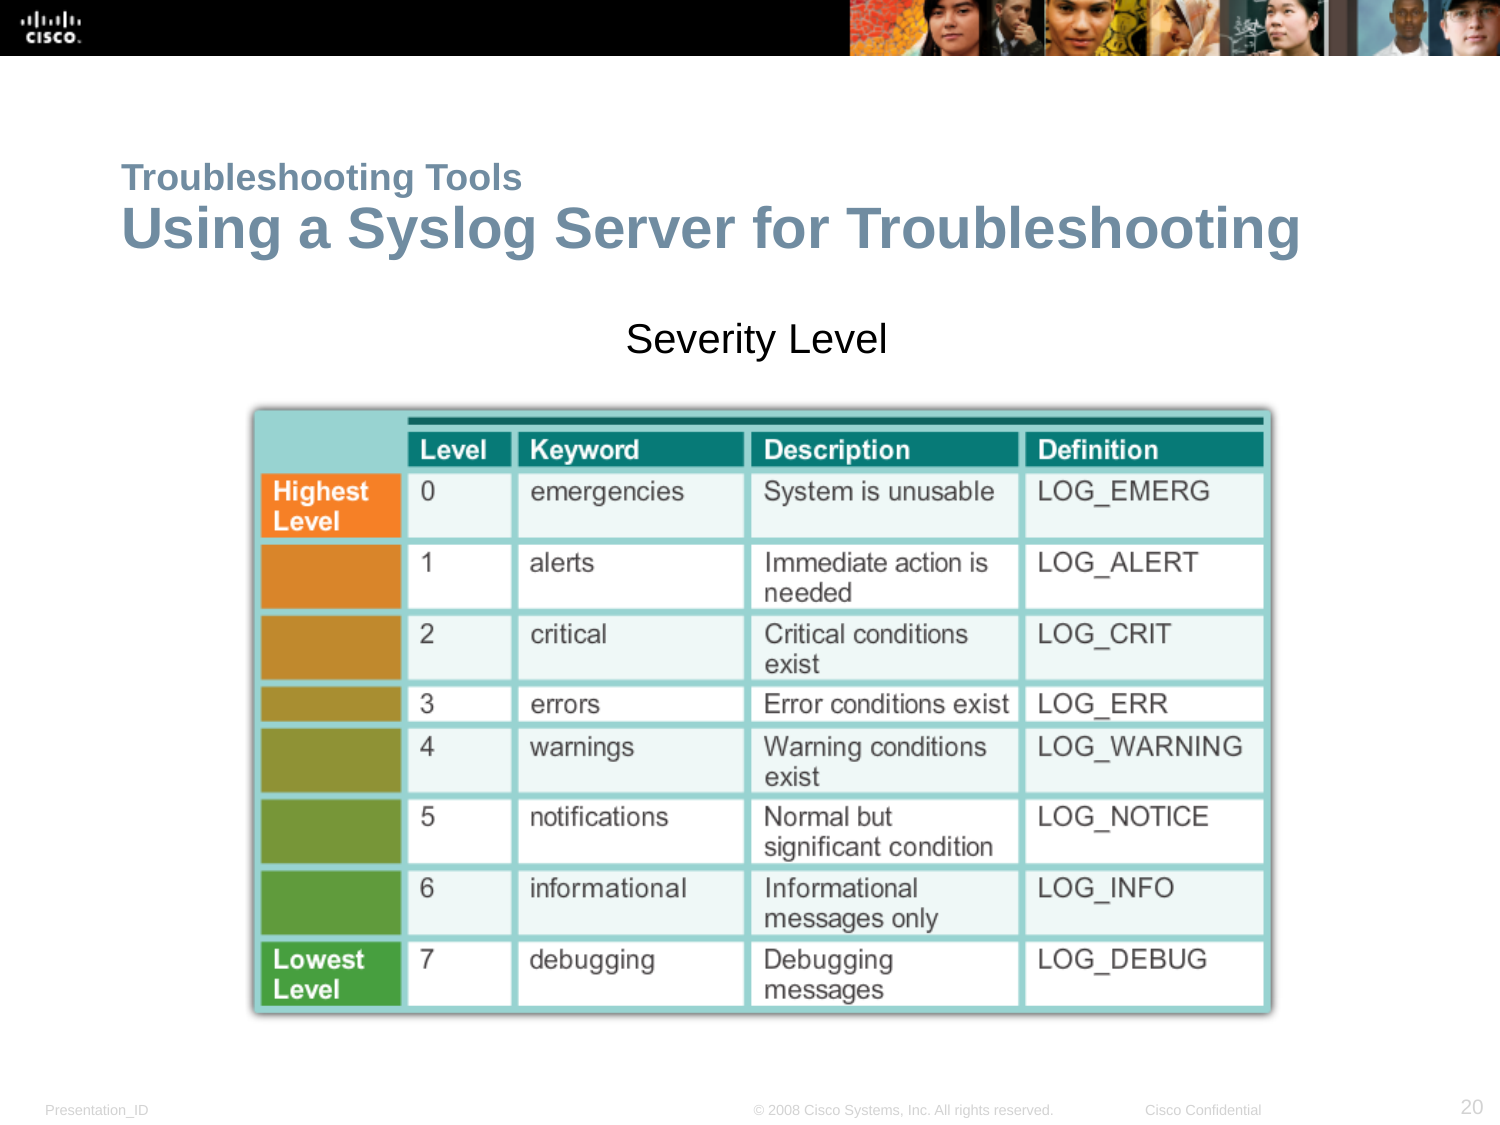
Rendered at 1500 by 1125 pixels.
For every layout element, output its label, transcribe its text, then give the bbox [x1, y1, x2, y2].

text_box Severity Level [233, 310, 1281, 370]
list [233, 384, 1302, 1027]
title Troubleshooting Tools Using a Syslog Server for Troubleshooting [107, 130, 1444, 269]
picture [0, 0, 1500, 56]
